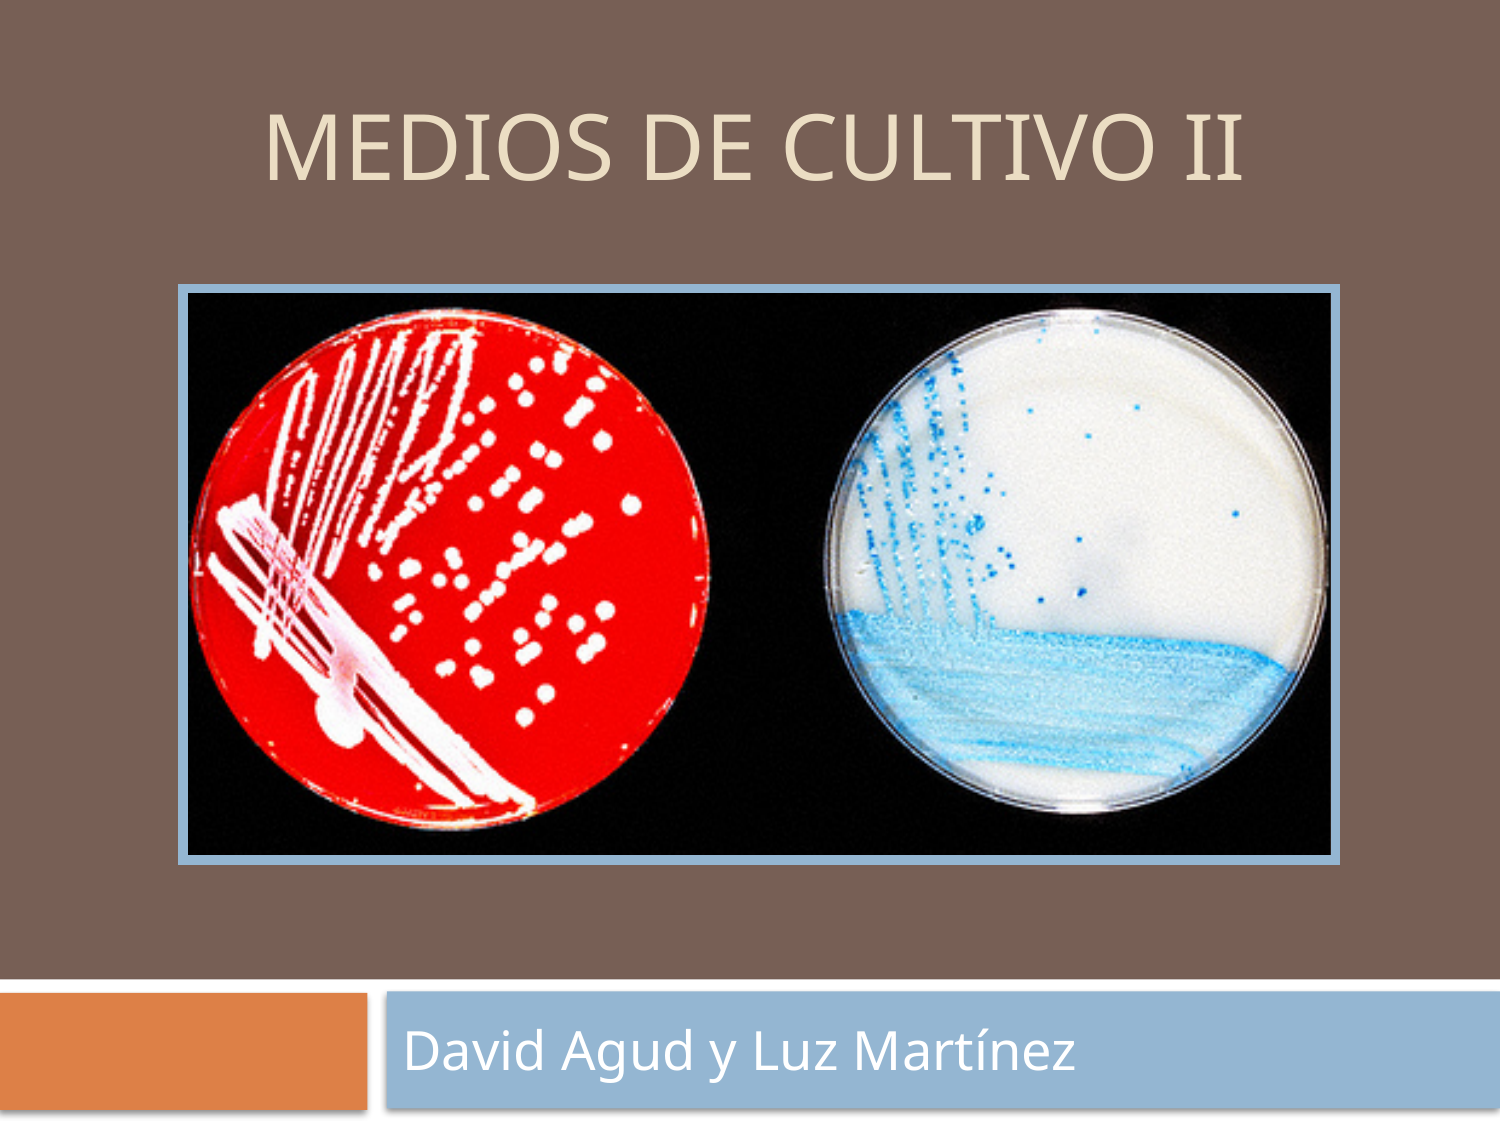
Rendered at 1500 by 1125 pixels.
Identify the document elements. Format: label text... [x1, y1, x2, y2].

subtitle David Agud y Luz Martínez [387, 992, 1488, 1106]
title Medios de cultivo II [245, 58, 1309, 207]
picture [187, 292, 1332, 856]
